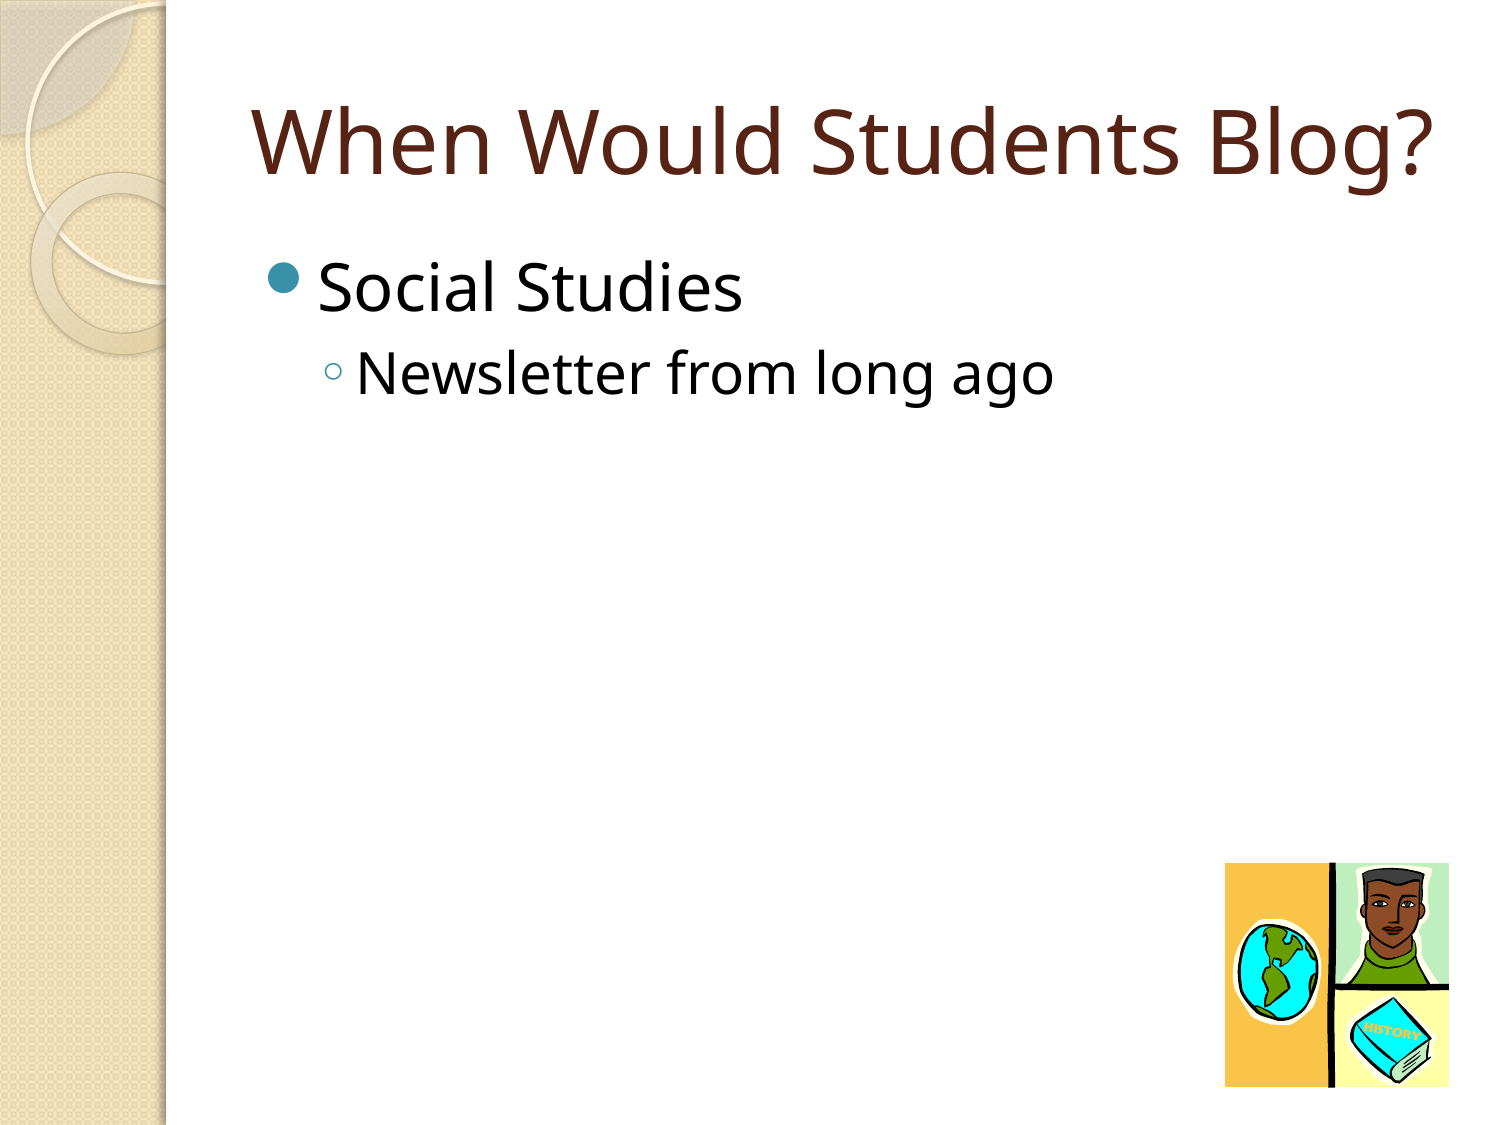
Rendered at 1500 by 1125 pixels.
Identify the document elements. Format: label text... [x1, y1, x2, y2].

picture [1224, 862, 1450, 1088]
title When Would Students Blog? [235, 45, 1466, 233]
list Social Studies Newsletter from long ago [235, 237, 1466, 1025]
